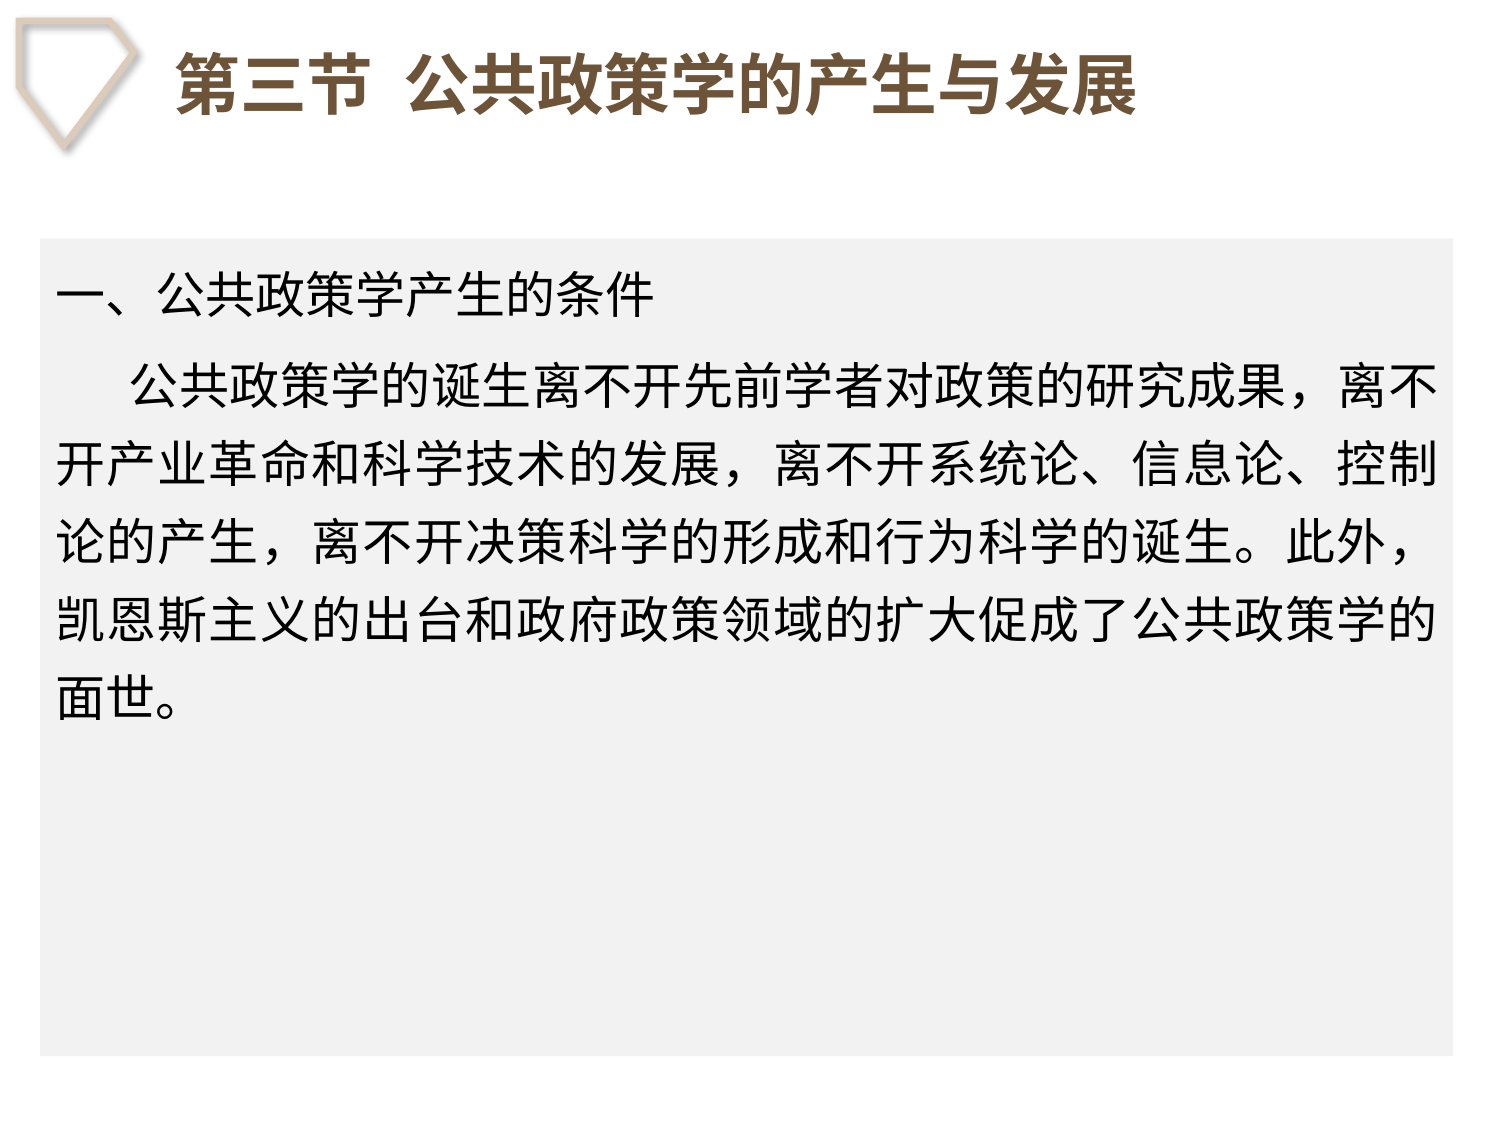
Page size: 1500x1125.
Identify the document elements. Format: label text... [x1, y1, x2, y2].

list 一、公共政策学产生的条件 公共政策学的诞生离不开先前学者对政策的研究成果，离不开产业革命和科学技术的发展，离不开系统论、信息论、控制论的产生，离不开决策科学的形成和行为科学的诞生。此外，凯恩斯主义的出台和政府政策领域的扩大促成了公共政策学的面世。 [40, 238, 1454, 1057]
title 第三节 公共政策学的产生与发展 [158, 18, 1456, 159]
